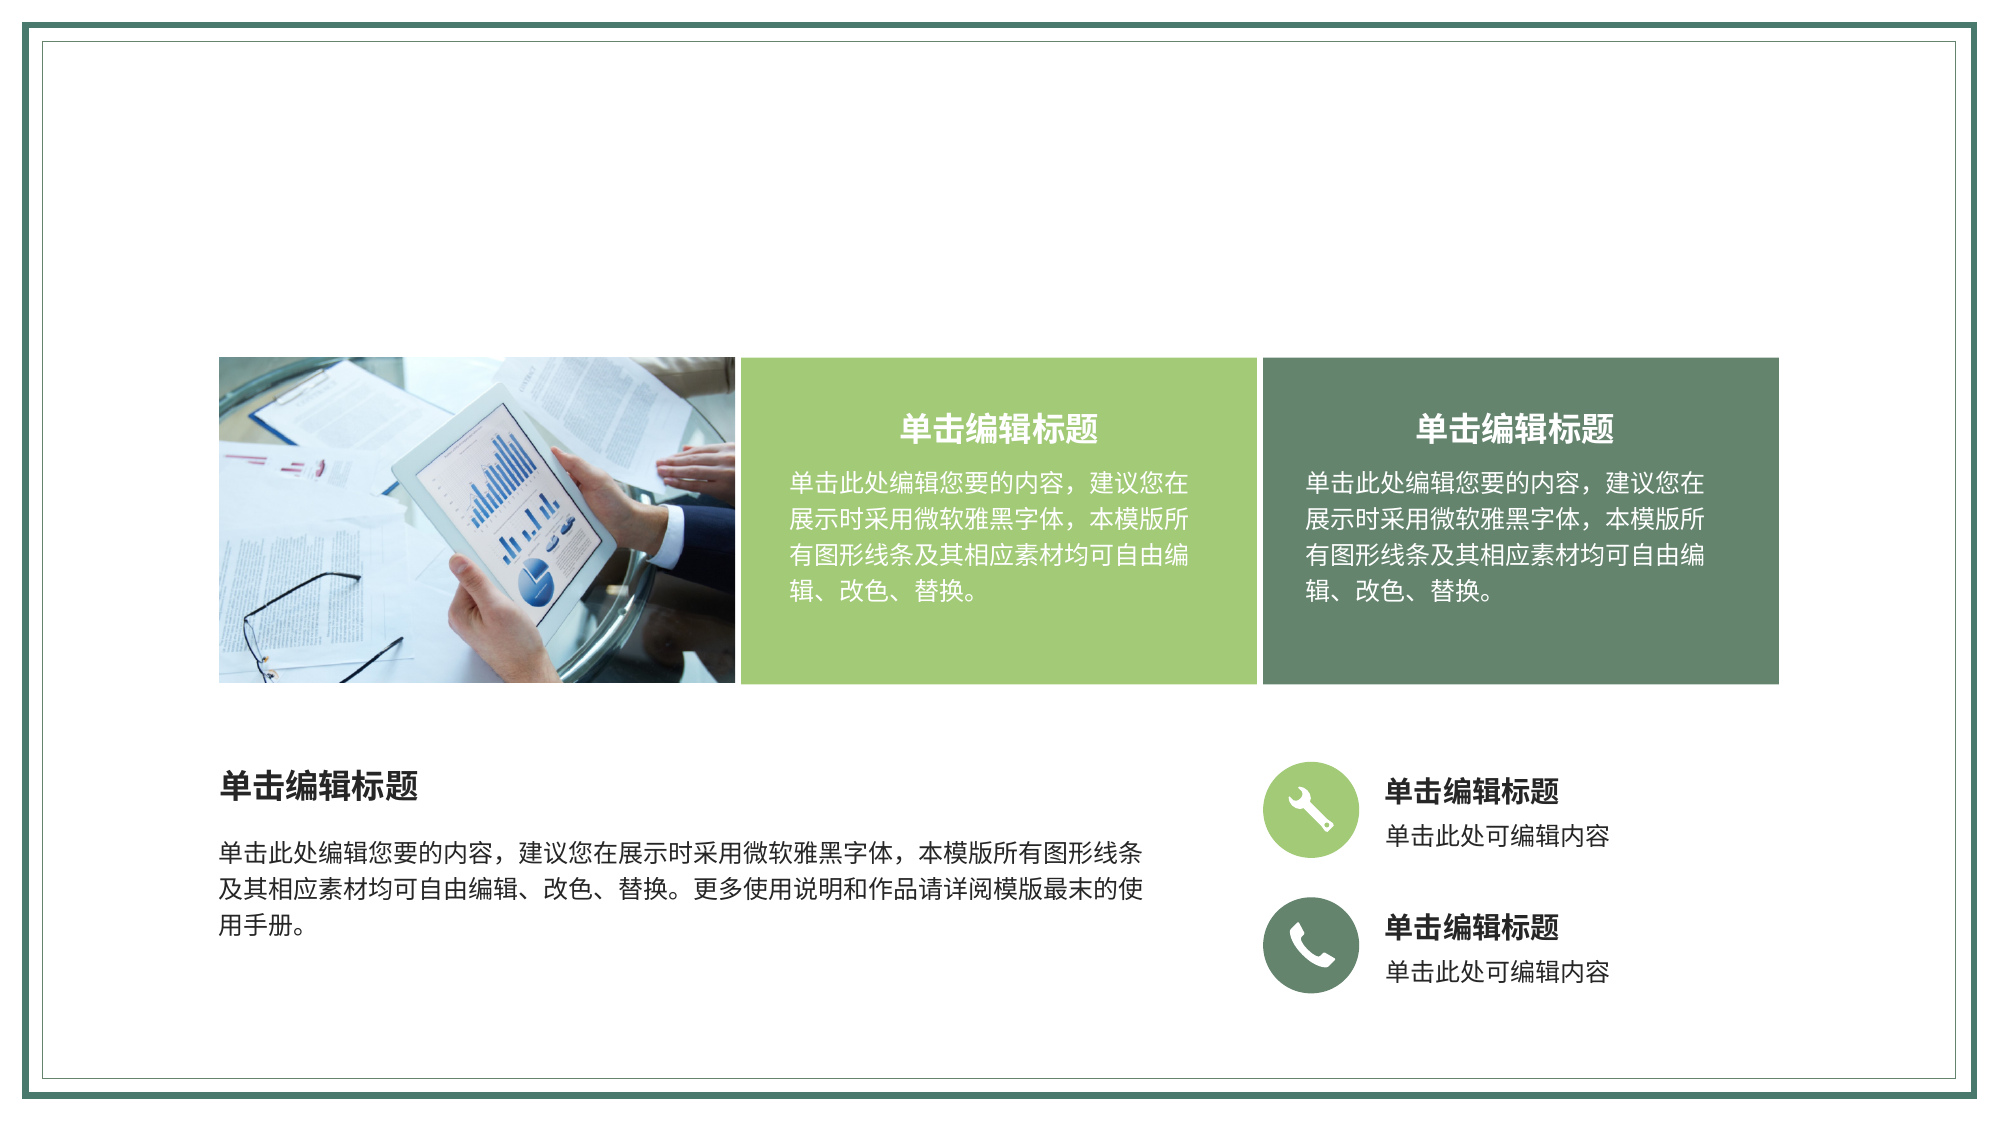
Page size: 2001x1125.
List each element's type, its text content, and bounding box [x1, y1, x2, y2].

text_box 单击此处编辑您要的内容，建议您在展示时采用微软雅黑字体，本模版所有图形线条及其相应素材均可自由编辑、改色、替换。 [1305, 461, 1725, 605]
text_box [1288, 786, 1334, 832]
text_box [25, 24, 1975, 1097]
text_box [42, 41, 1956, 1080]
text_box 单击编辑标题 [1323, 407, 1707, 448]
text_box [1289, 922, 1336, 968]
text_box 单击此处可编辑内容 [1385, 820, 1769, 851]
text_box [1263, 761, 1360, 858]
text_box [1263, 897, 1360, 994]
text_box 单击编辑标题 [1384, 773, 1705, 809]
text_box 单击编辑标题 [807, 407, 1191, 448]
picture [219, 357, 736, 683]
text_box 单击此处编辑您要的内容，建议您在展示时采用微软雅黑字体，本模版所有图形线条及其相应素材均可自由编辑、改色、替换。更多使用说明和作品请详阅模版最末的使用手册。 [219, 831, 1162, 940]
text_box [1263, 357, 1779, 685]
text_box 单击此处可编辑内容 [1385, 956, 1769, 987]
text_box 单击此处编辑您要的内容，建议您在展示时采用微软雅黑字体，本模版所有图形线条及其相应素材均可自由编辑、改色、替换。 [789, 461, 1209, 605]
text_box 单击编辑标题 [1384, 909, 1705, 945]
text_box 单击编辑标题 [219, 765, 603, 806]
text_box [741, 357, 1257, 685]
